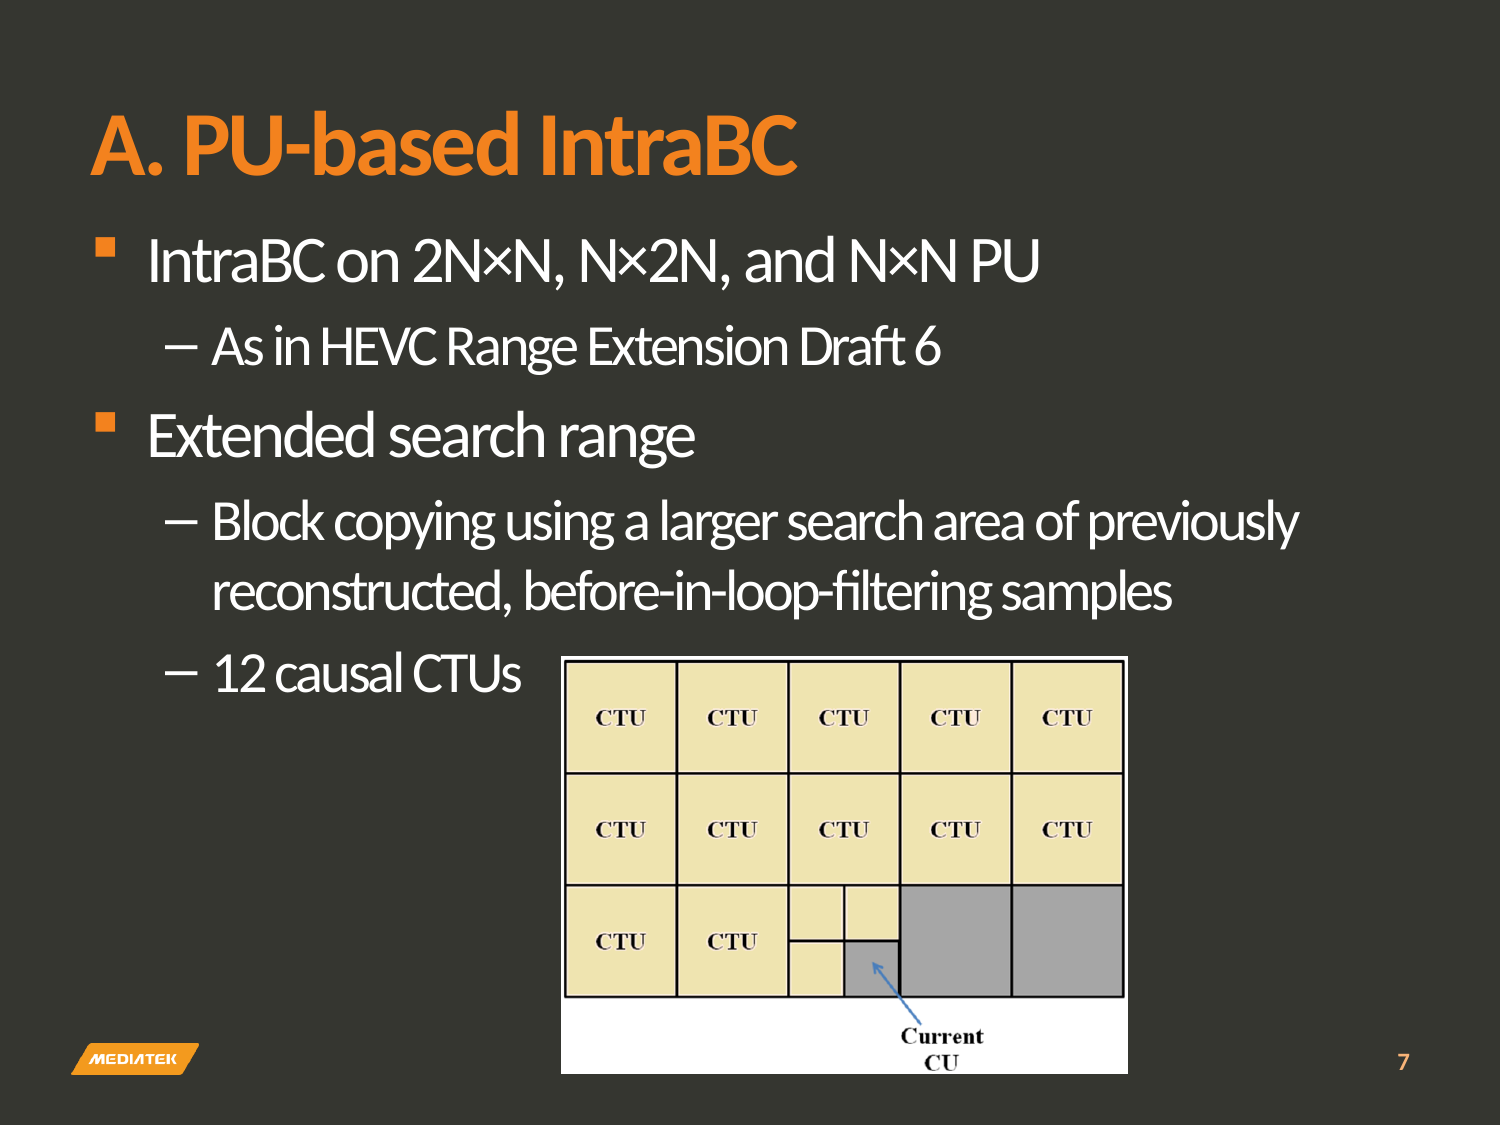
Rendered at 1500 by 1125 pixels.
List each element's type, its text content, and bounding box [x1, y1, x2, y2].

slide_number 7 [1251, 1029, 1425, 1090]
title A. PU-based IntraBC [75, 45, 1425, 208]
list IntraBC on 2N×N, N×2N, and N×N PU As in HEVC Range Extension Draft 6 Extended search range Block copying using a larger search area of previously reconstructed, before-in-loop-filtering samples 12 causal CTUs [75, 208, 1425, 951]
picture [71, 1043, 199, 1075]
picture [560, 656, 1129, 1074]
